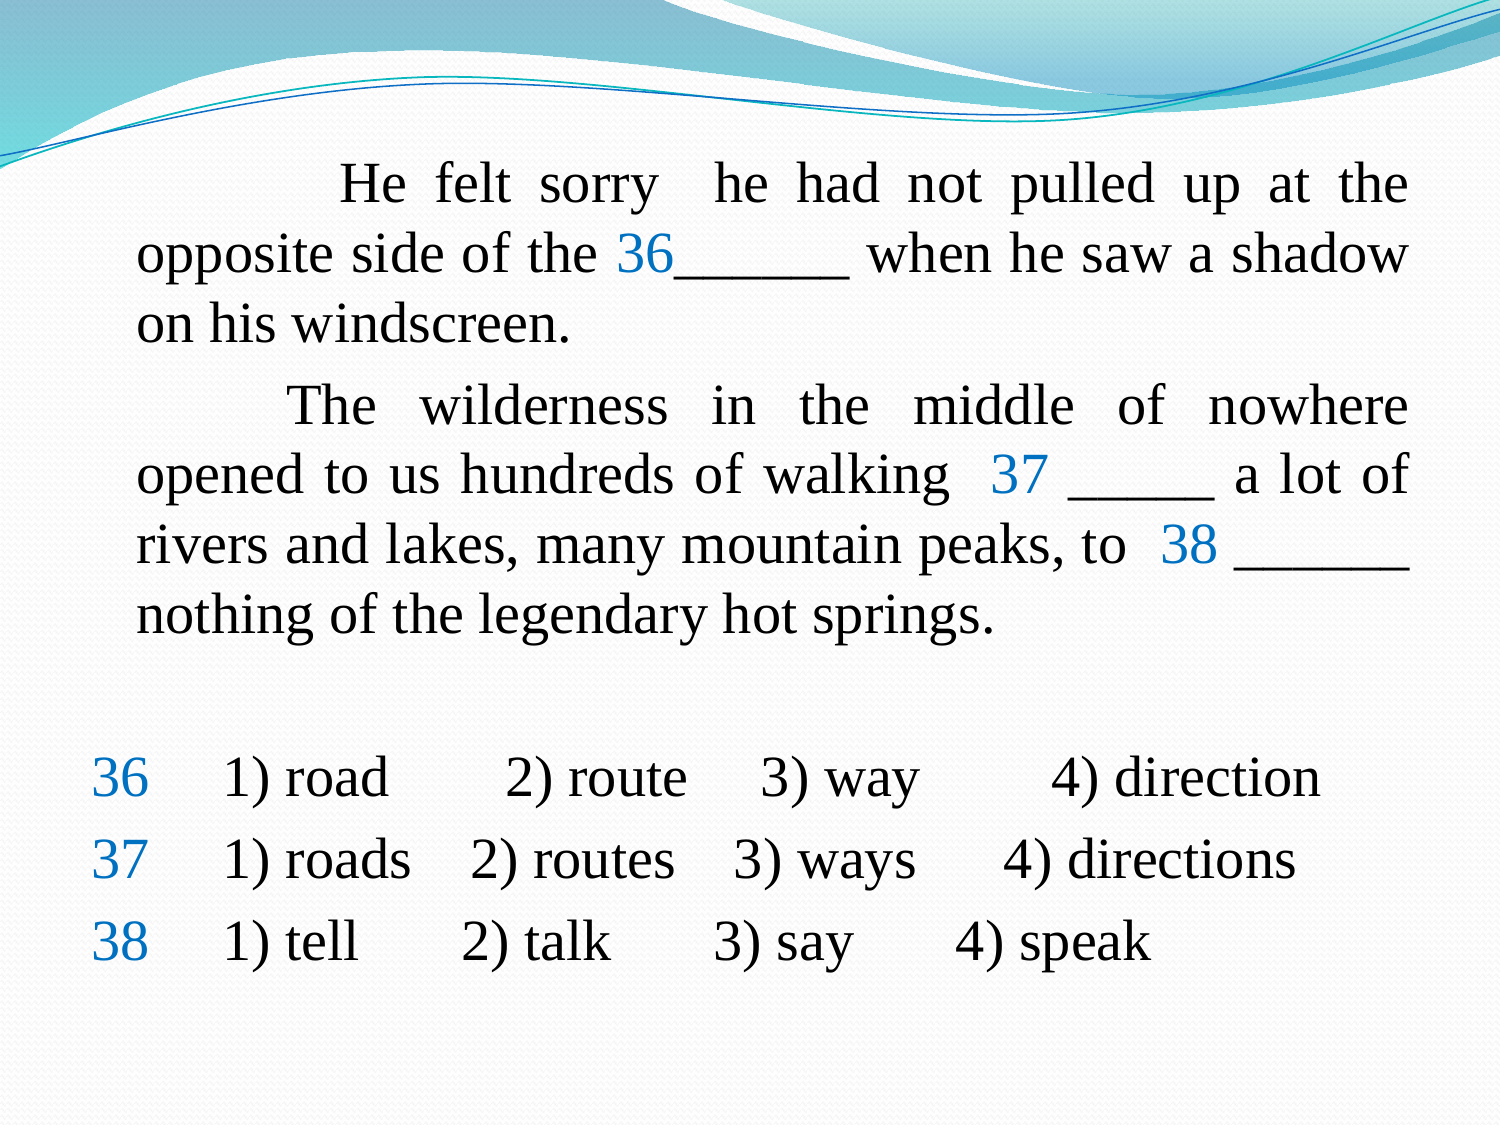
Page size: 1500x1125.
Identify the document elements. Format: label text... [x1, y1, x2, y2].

list He felt sorry he had not pulled up at the opposite side of the 36______ when he saw a shadow on his windscreen. The wilderness in the middle of nowhere opened to us hundreds of walking 37 _____ a lot of rivers and lakes, many mountain peaks, to 38 ______ nothing of the legendary hot springs. 36 1) road 2) route 3) way 4) direction 37 1) roads 2) routes 3) ways 4) directions 38 1) tell 2) talk 3) say 4) speak [76, 137, 1425, 1038]
